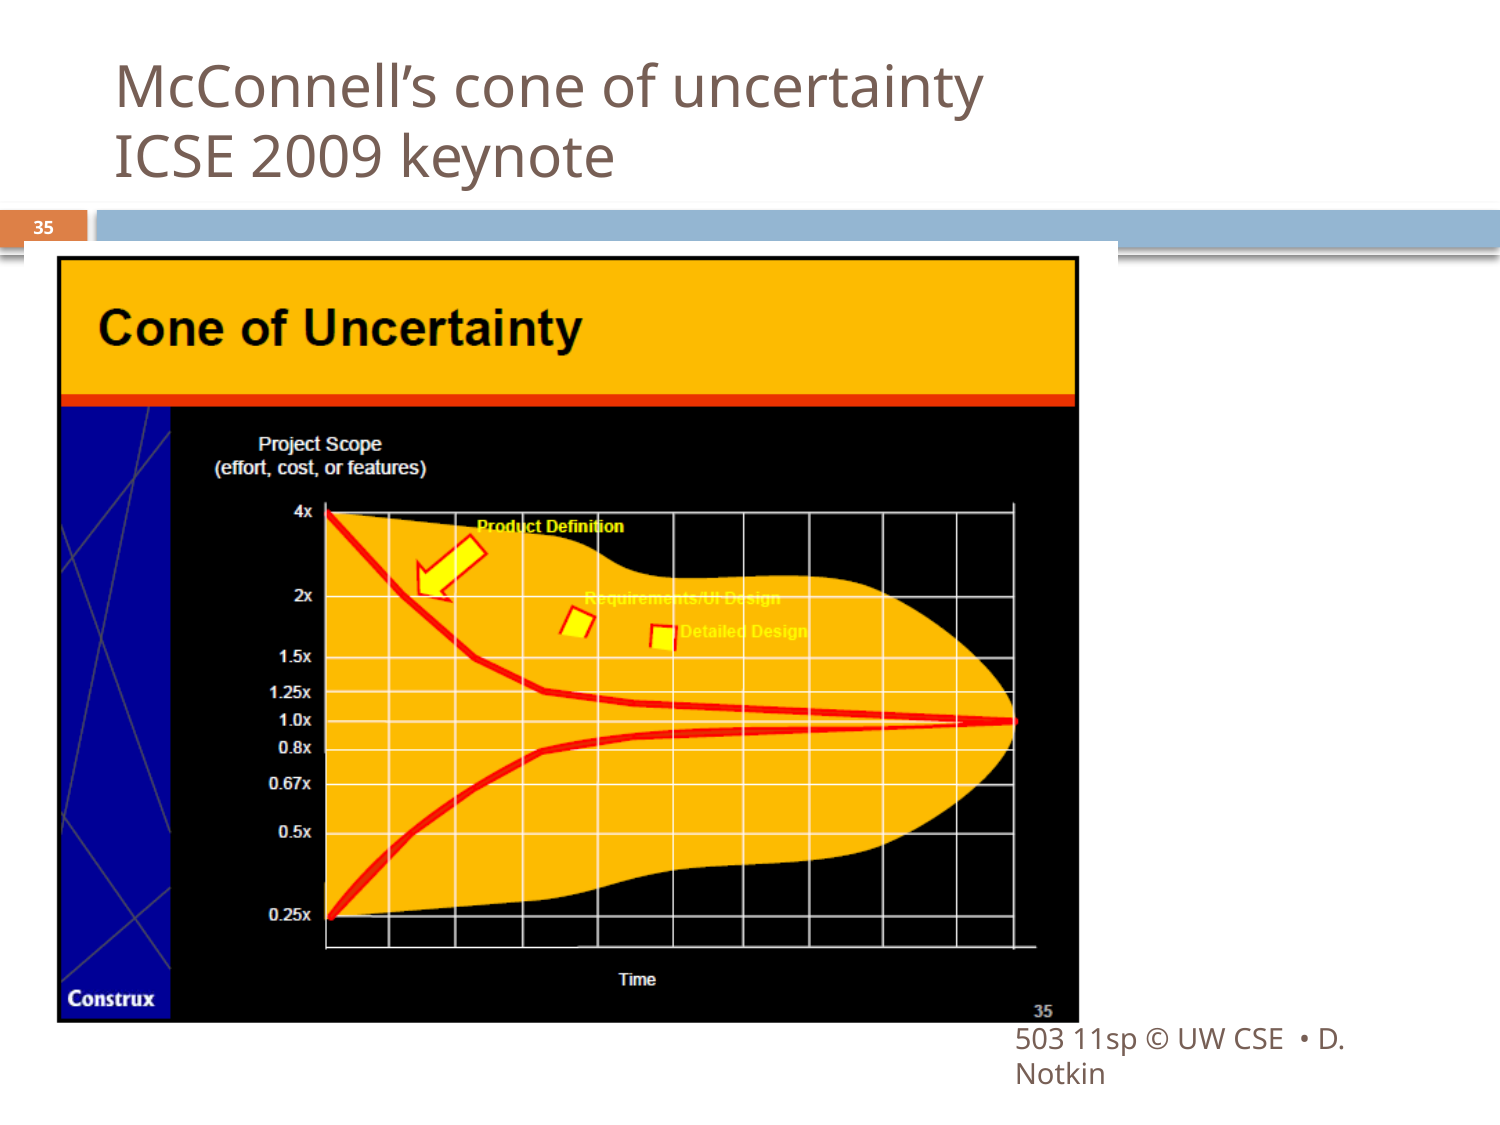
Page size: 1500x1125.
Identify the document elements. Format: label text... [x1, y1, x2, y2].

picture [24, 240, 1118, 1053]
slide_number 503 11sp © UW CSE • D. Notkin [999, 1025, 1438, 1085]
slide_number 35 [0, 208, 88, 249]
title McConnell’s cone of uncertainty ICSE 2009 keynote [99, 37, 1438, 200]
